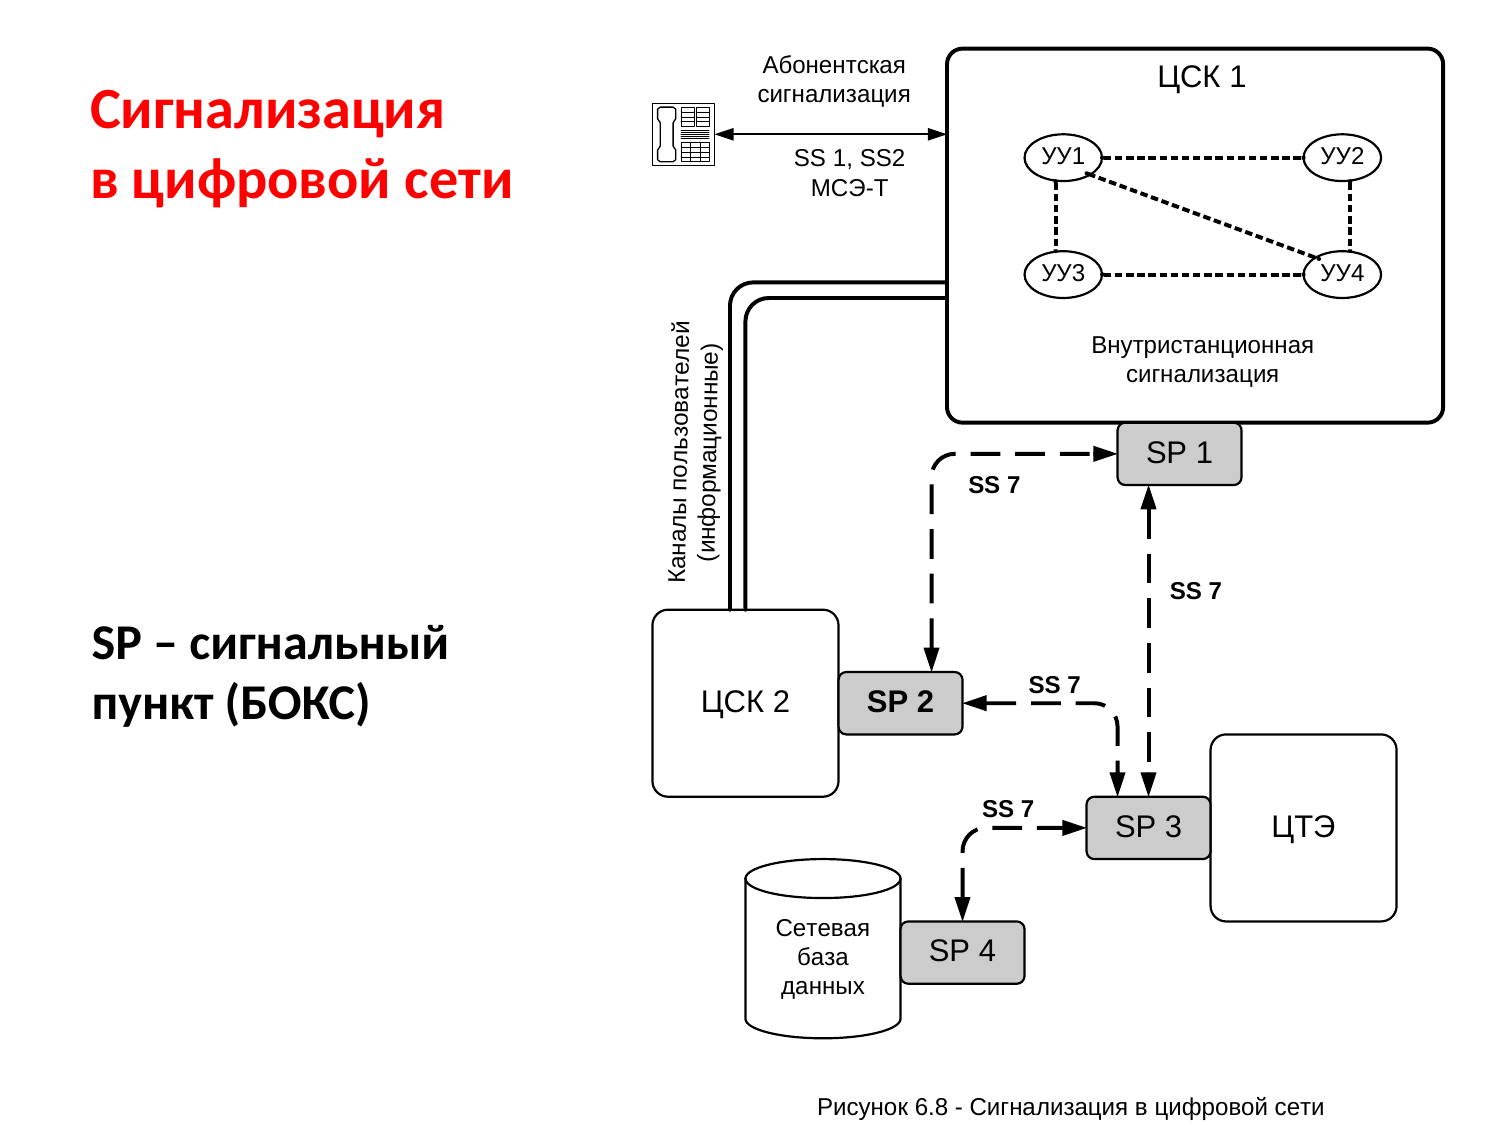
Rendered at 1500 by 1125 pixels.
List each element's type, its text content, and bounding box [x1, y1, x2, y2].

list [649, 44, 1448, 1125]
list SP – сигнальный пункт (БОКС) [76, 338, 571, 1002]
title Сигнализация в цифровой сети [75, 44, 569, 236]
